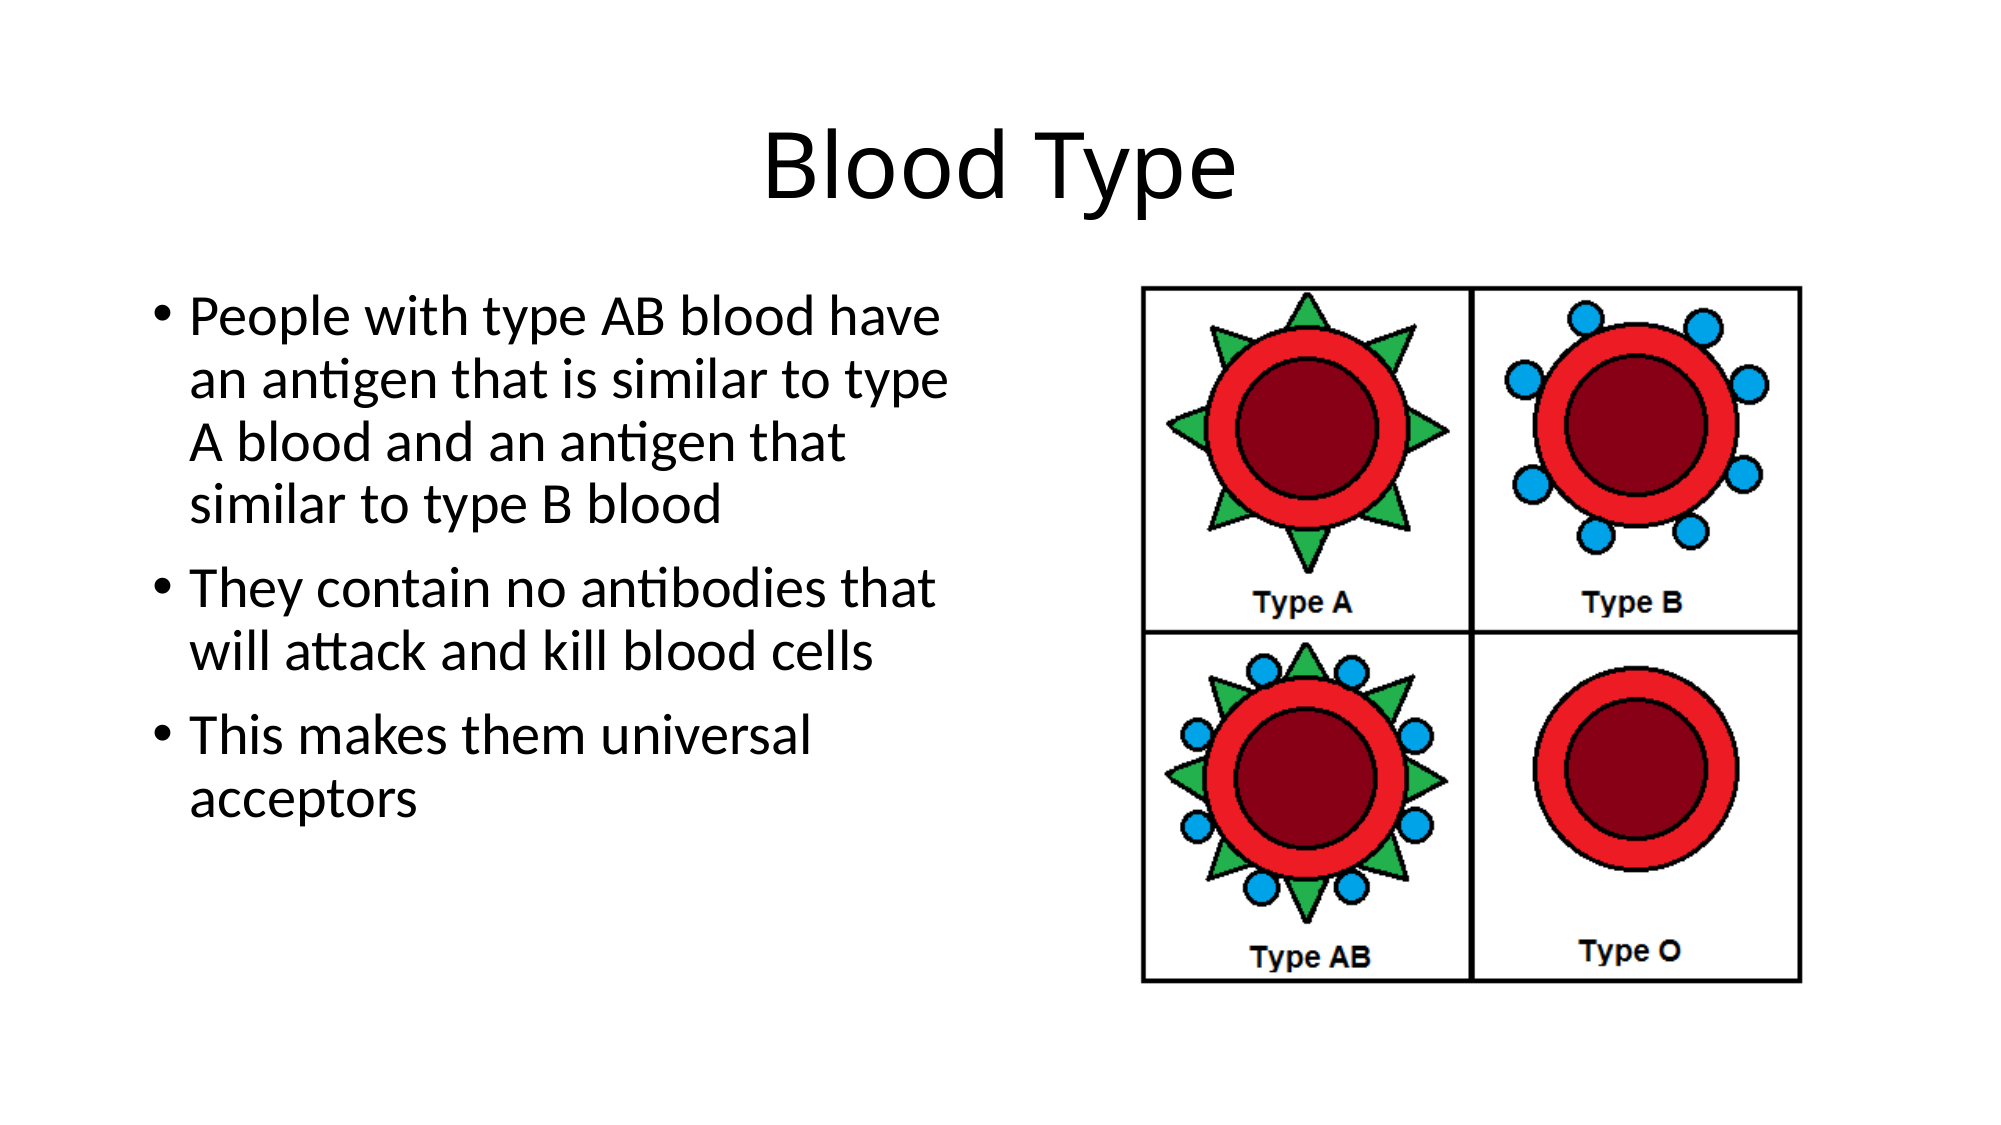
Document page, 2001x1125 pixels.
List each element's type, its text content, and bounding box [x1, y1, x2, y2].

picture [1132, 277, 1815, 997]
list People with type AB blood have an antigen that is similar to type A blood and an antigen that similar to type B blood They contain no antibodies that will attack and kill blood cells This makes them universal acceptors [137, 277, 988, 992]
title Blood Type [137, 59, 1863, 278]
